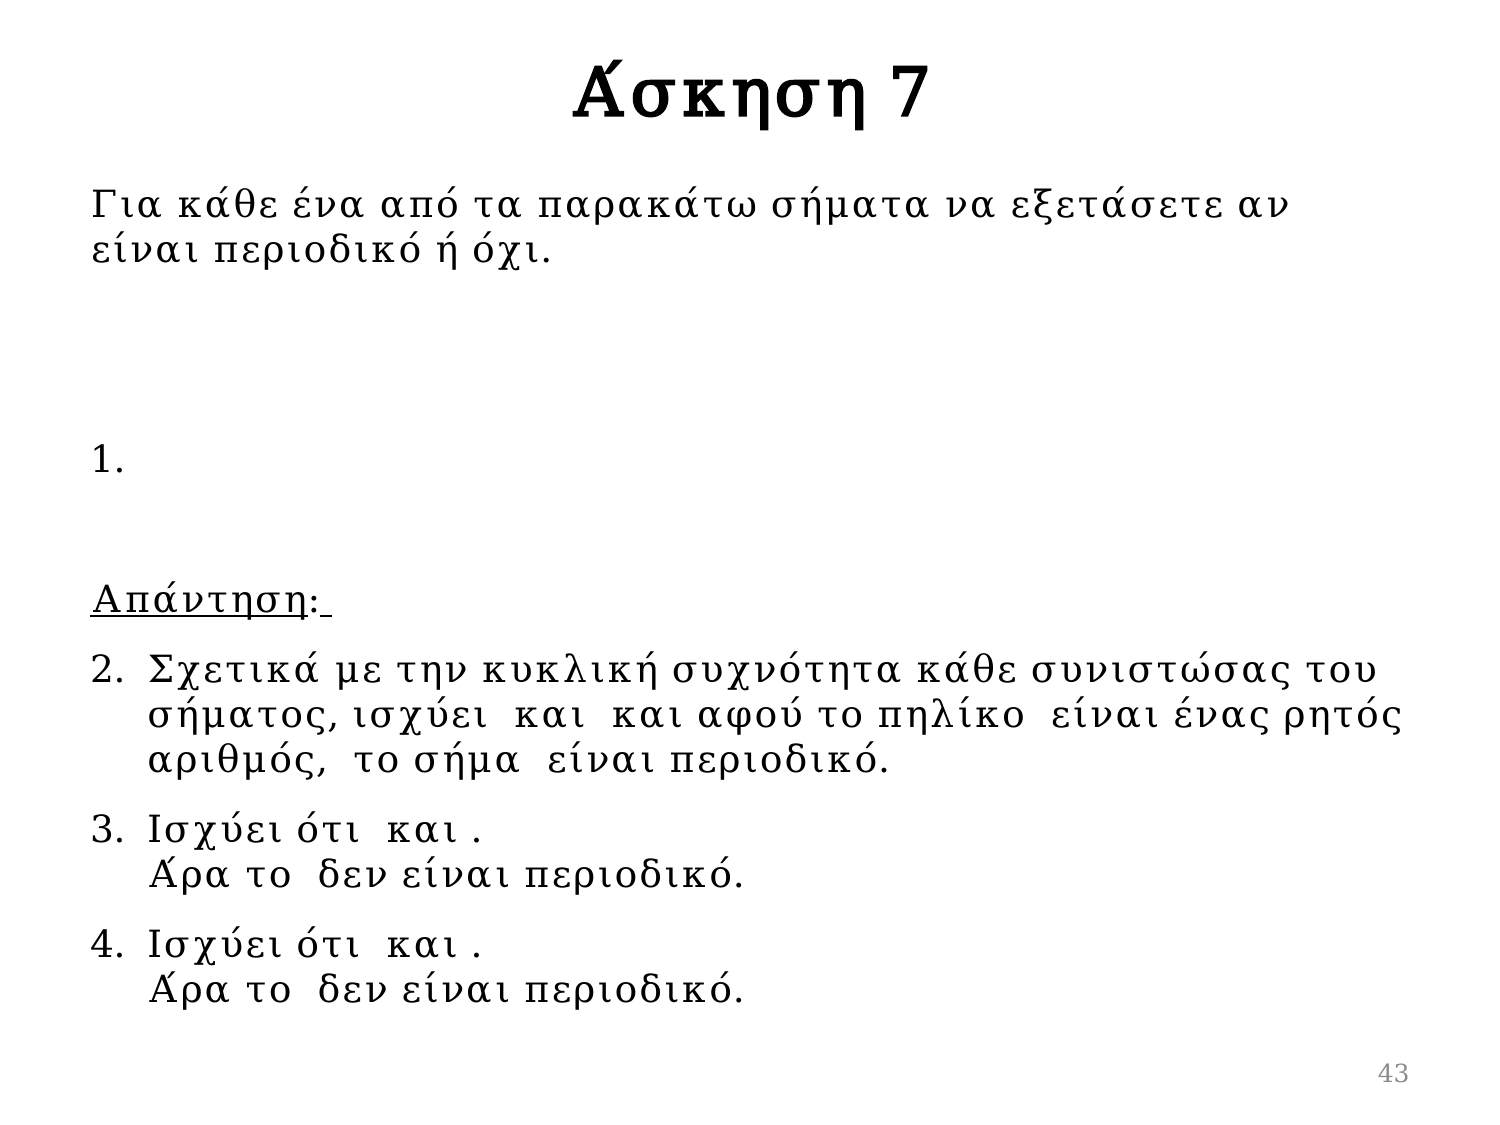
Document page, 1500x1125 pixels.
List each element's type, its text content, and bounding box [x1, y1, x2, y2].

slide_number 43 [1222, 1042, 1425, 1103]
title Άσκηση 7 [75, 19, 1425, 159]
